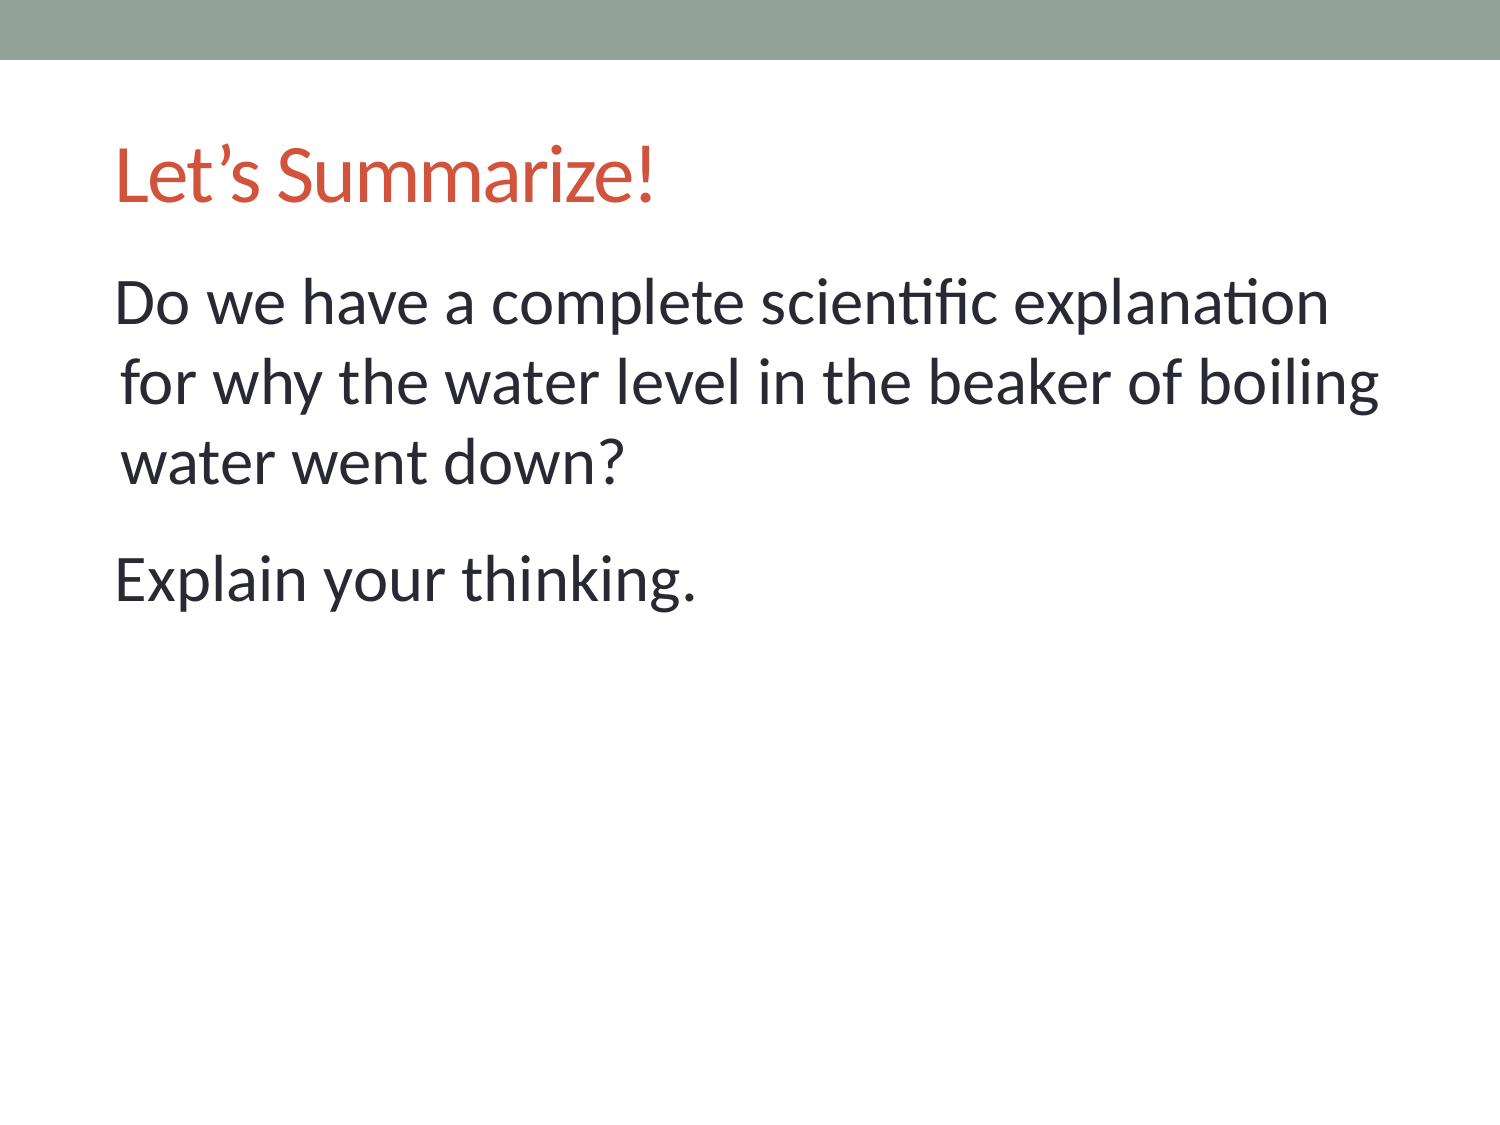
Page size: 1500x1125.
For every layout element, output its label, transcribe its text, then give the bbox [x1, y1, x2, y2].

title Let’s Summarize! [99, 87, 1425, 249]
list Do we have a complete scientific explanation for why the water level in the beaker of boiling water went down? Explain your thinking. [99, 249, 1425, 1050]
